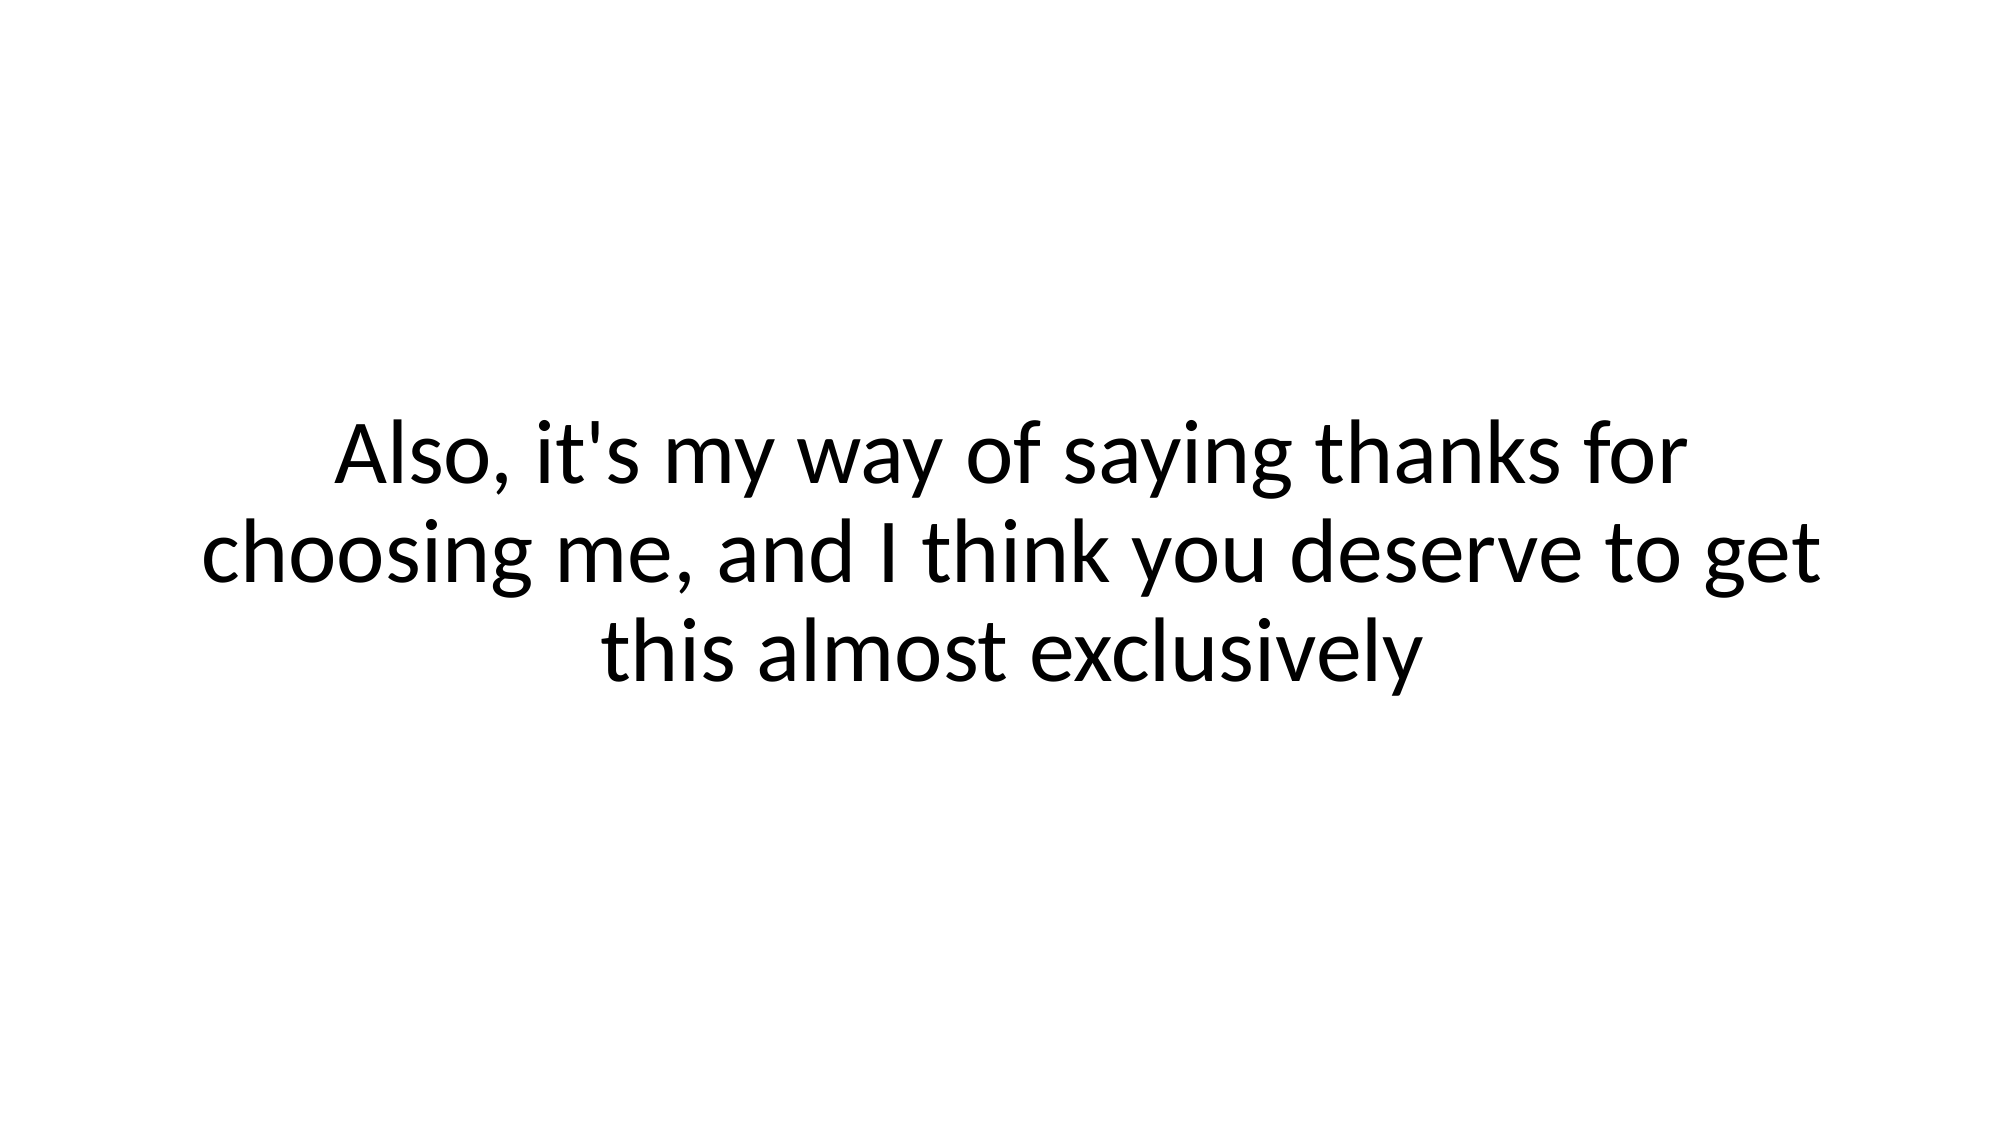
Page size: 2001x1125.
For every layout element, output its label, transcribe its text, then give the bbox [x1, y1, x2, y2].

list Also, it's my way of saying thanks for choosing me, and I think you deserve to get this almost exclusively [150, 396, 1876, 936]
